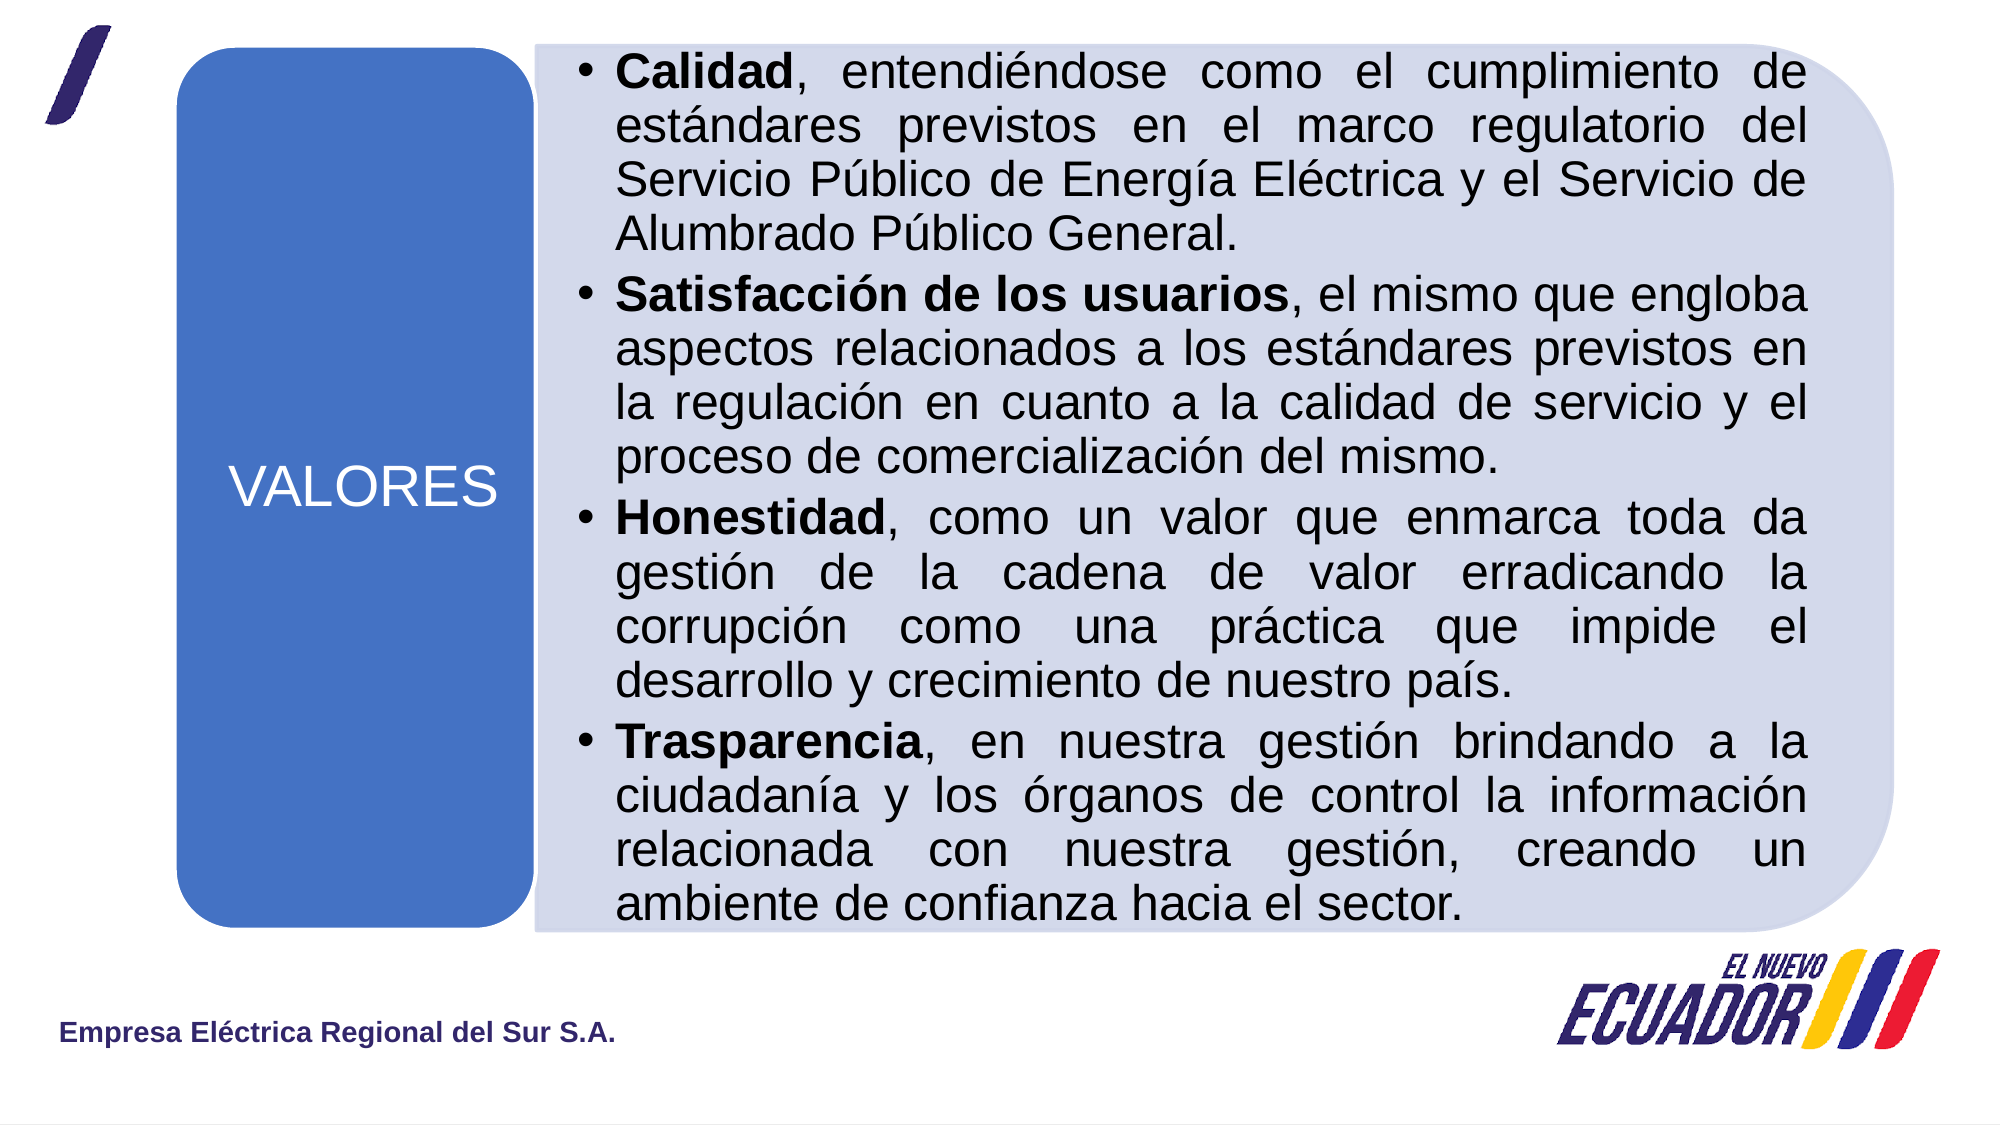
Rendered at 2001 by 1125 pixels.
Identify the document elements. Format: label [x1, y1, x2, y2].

text_box [174, 45, 1893, 931]
picture [0, 0, 2000, 1125]
